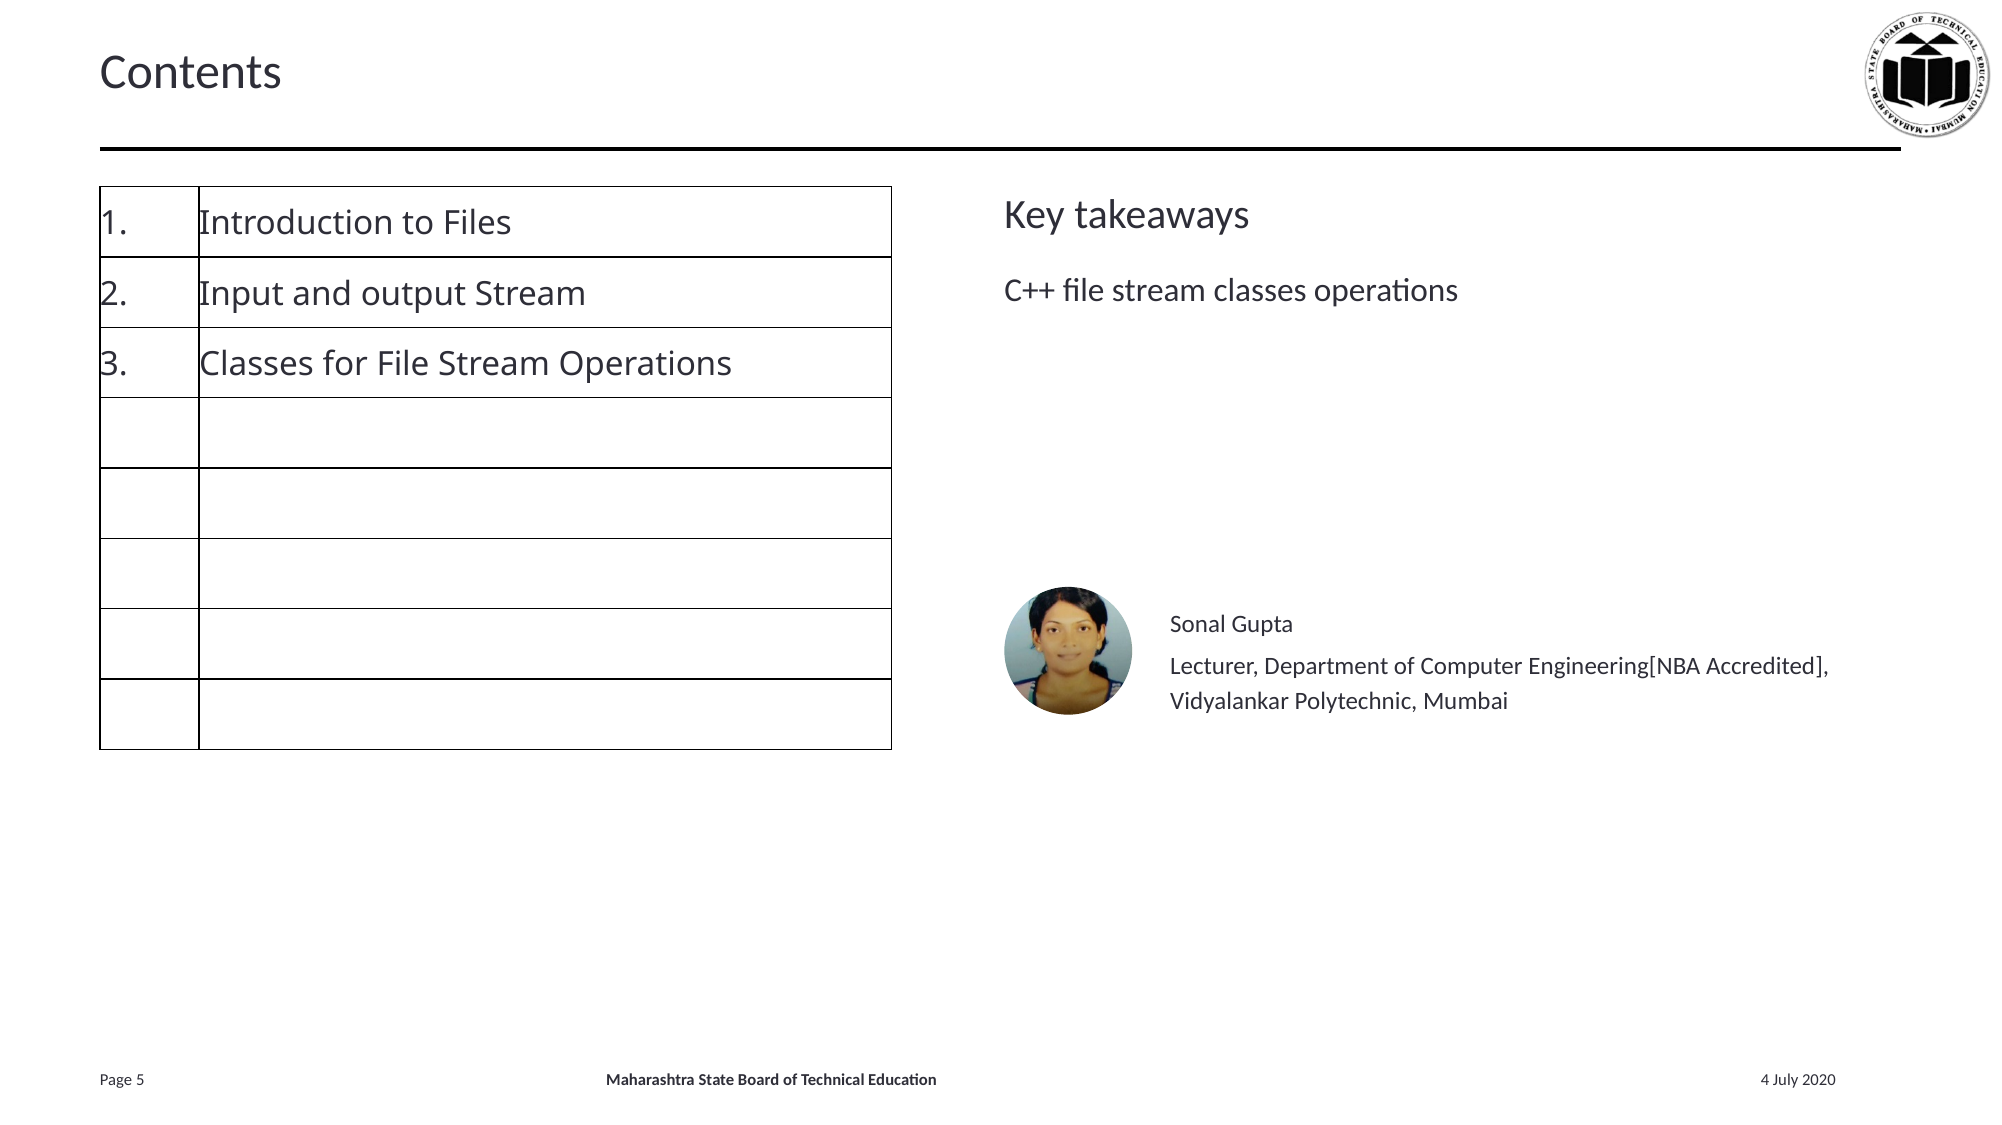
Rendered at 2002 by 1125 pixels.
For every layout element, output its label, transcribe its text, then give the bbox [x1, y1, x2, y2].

table_header 1. [101, 187, 198, 256]
table_cell [200, 680, 891, 749]
table_cell 2. [101, 258, 198, 327]
table_cell [200, 609, 891, 678]
title Contents [100, 48, 1901, 146]
table_cell [200, 539, 891, 608]
list Lecturer, Department of Computer Engineering[NBA Accredited], Vidyalankar Polytechnic, Mumbai [1170, 649, 1941, 747]
table_cell Input and output Stream [200, 258, 891, 327]
list Sonal Gupta [1170, 610, 1677, 641]
picture [1004, 586, 1133, 715]
table_cell [101, 609, 198, 678]
table_cell [200, 469, 891, 538]
table_cell Classes for File Stream Operations [200, 328, 891, 397]
table_header Introduction to Files [200, 187, 891, 256]
table_cell [200, 398, 891, 467]
list Key takeaways [1004, 186, 1901, 248]
picture [1852, 0, 2001, 149]
table_cell [101, 539, 198, 608]
table_cell [101, 469, 198, 538]
table_cell [101, 398, 198, 467]
list C++ file stream classes operations [1004, 268, 1901, 533]
table_cell [101, 680, 198, 749]
table_cell 3. [101, 328, 198, 397]
